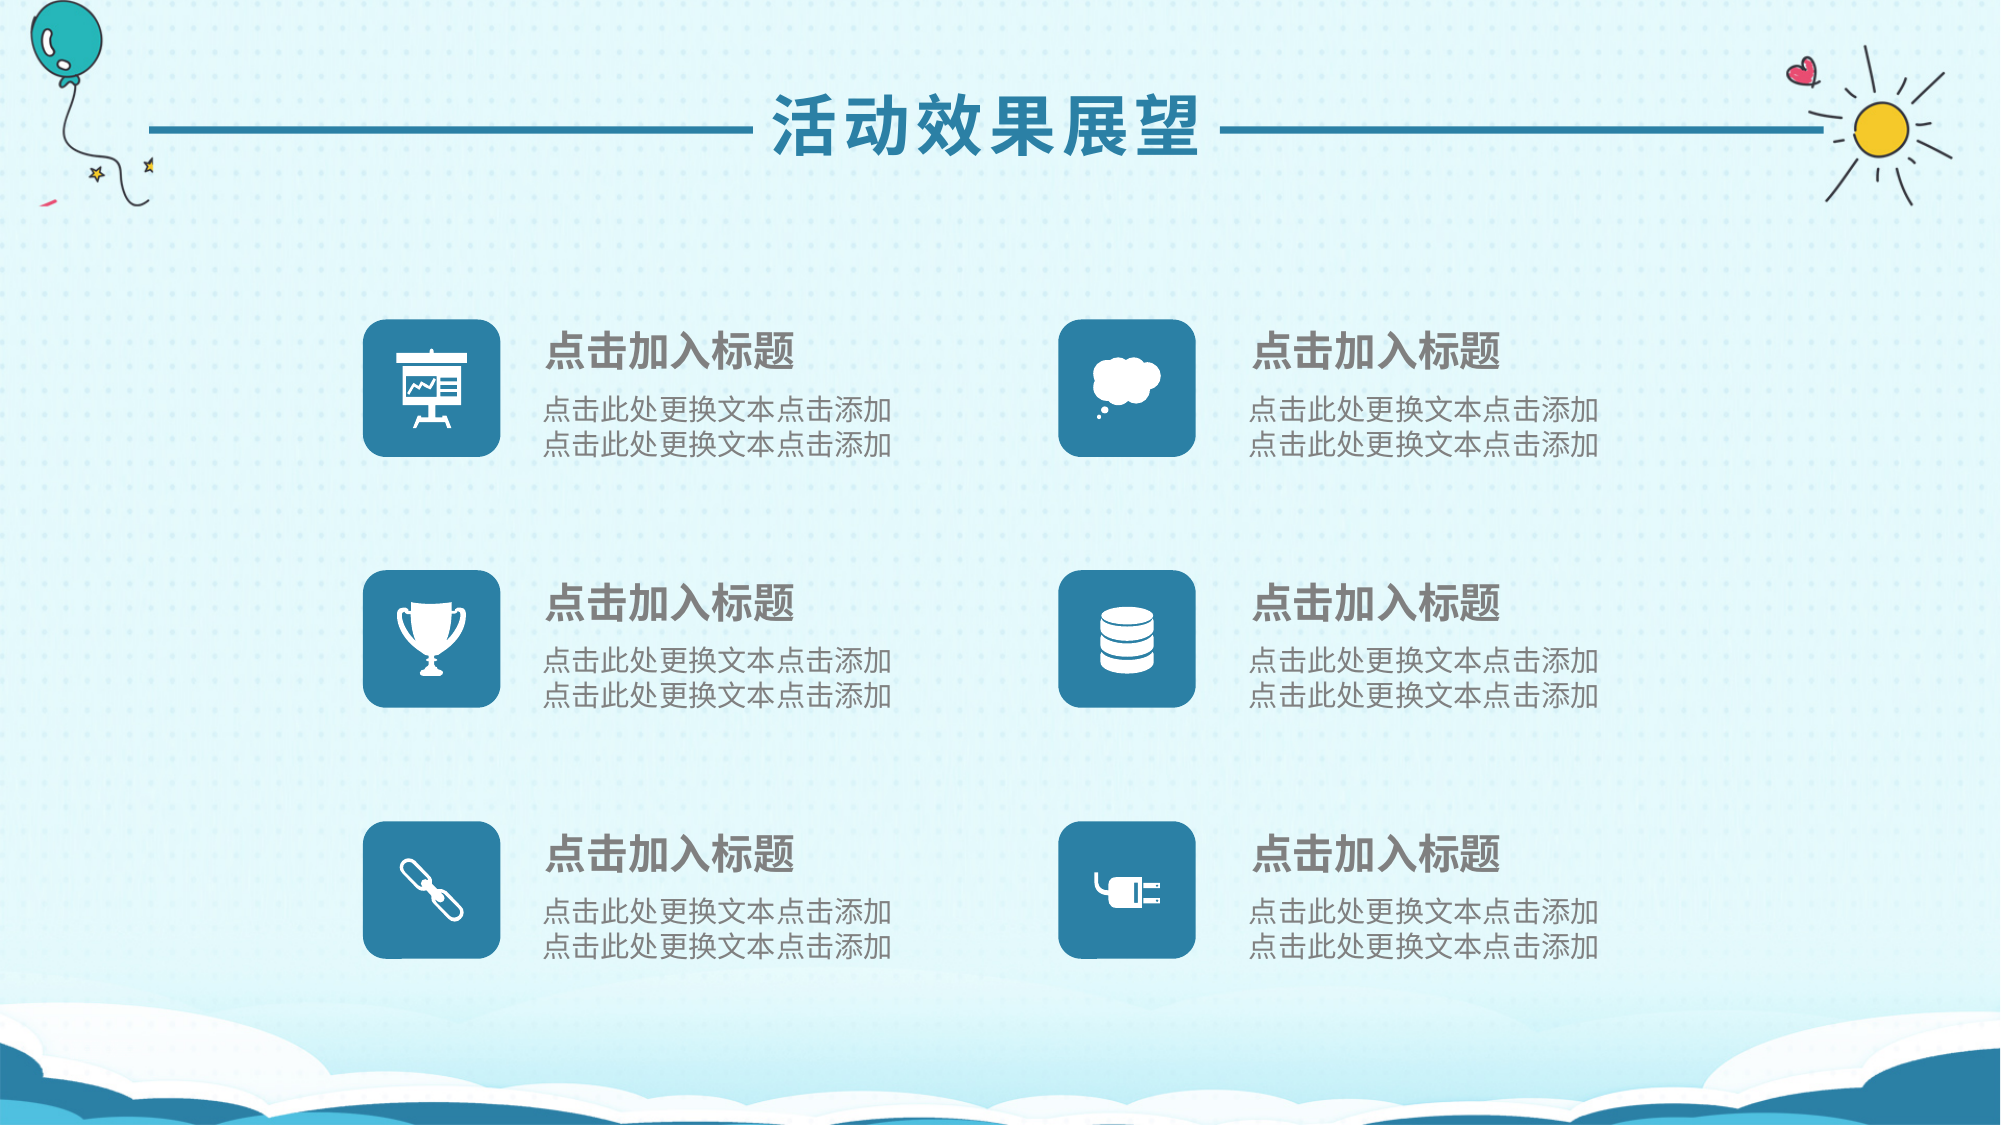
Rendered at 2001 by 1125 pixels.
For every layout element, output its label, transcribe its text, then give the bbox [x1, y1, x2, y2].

text_box 点击此处更换文本点击添加 点击此处更换文本点击添加 [1234, 383, 1680, 504]
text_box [1058, 319, 1196, 457]
text_box 点击加入标题 [1236, 317, 1517, 383]
text_box 点击此处更换文本点击添加 点击此处更换文本点击添加 [527, 383, 974, 504]
text_box 点击加入标题 [1236, 568, 1517, 634]
picture [0, 0, 2001, 1125]
text_box 点击加入标题 [529, 820, 811, 886]
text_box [149, 83, 1824, 165]
text_box 点击加入标题 [529, 317, 811, 383]
text_box 点击此处更换文本点击添加 点击此处更换文本点击添加 [527, 635, 974, 755]
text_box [1058, 821, 1196, 959]
text_box 点击加入标题 [1236, 820, 1517, 886]
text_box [362, 821, 501, 959]
text_box 点击加入标题 [529, 568, 811, 634]
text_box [362, 319, 501, 457]
text_box 点击此处更换文本点击添加 点击此处更换文本点击添加 [1234, 635, 1680, 755]
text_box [362, 570, 501, 708]
text_box 点击此处更换文本点击添加 点击此处更换文本点击添加 [527, 886, 974, 1007]
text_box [1058, 570, 1196, 708]
text_box 点击此处更换文本点击添加 点击此处更换文本点击添加 [1234, 886, 1680, 1007]
